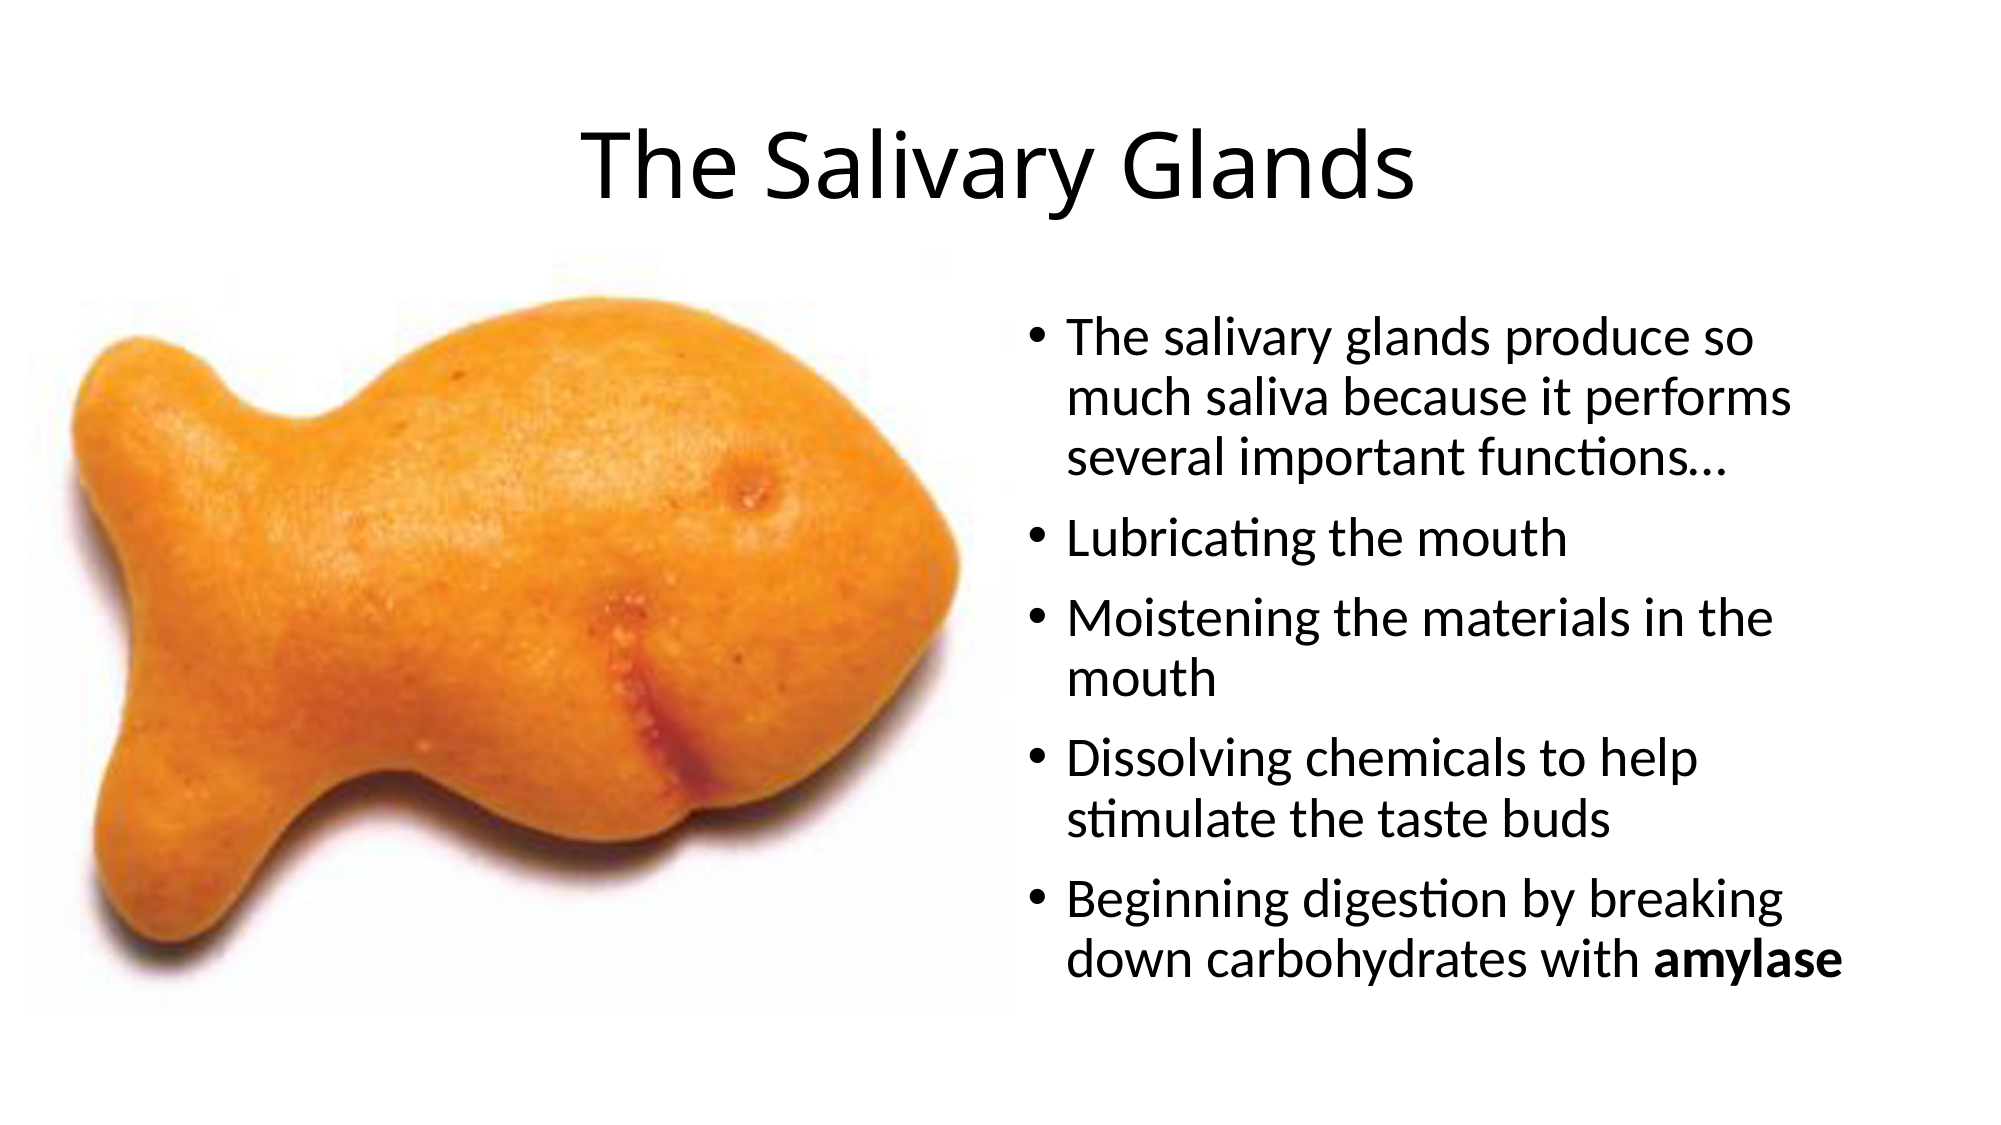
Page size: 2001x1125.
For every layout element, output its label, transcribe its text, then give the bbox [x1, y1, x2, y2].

list The salivary glands produce so much saliva because it performs several important functions… Lubricating the mouth Moistening the materials in the mouth Dissolving chemicals to help stimulate the taste buds Beginning digestion by breaking down carbohydrates with amylase [1013, 299, 1863, 1014]
picture [28, 249, 1013, 1014]
title The Salivary Glands [137, 59, 1863, 278]
